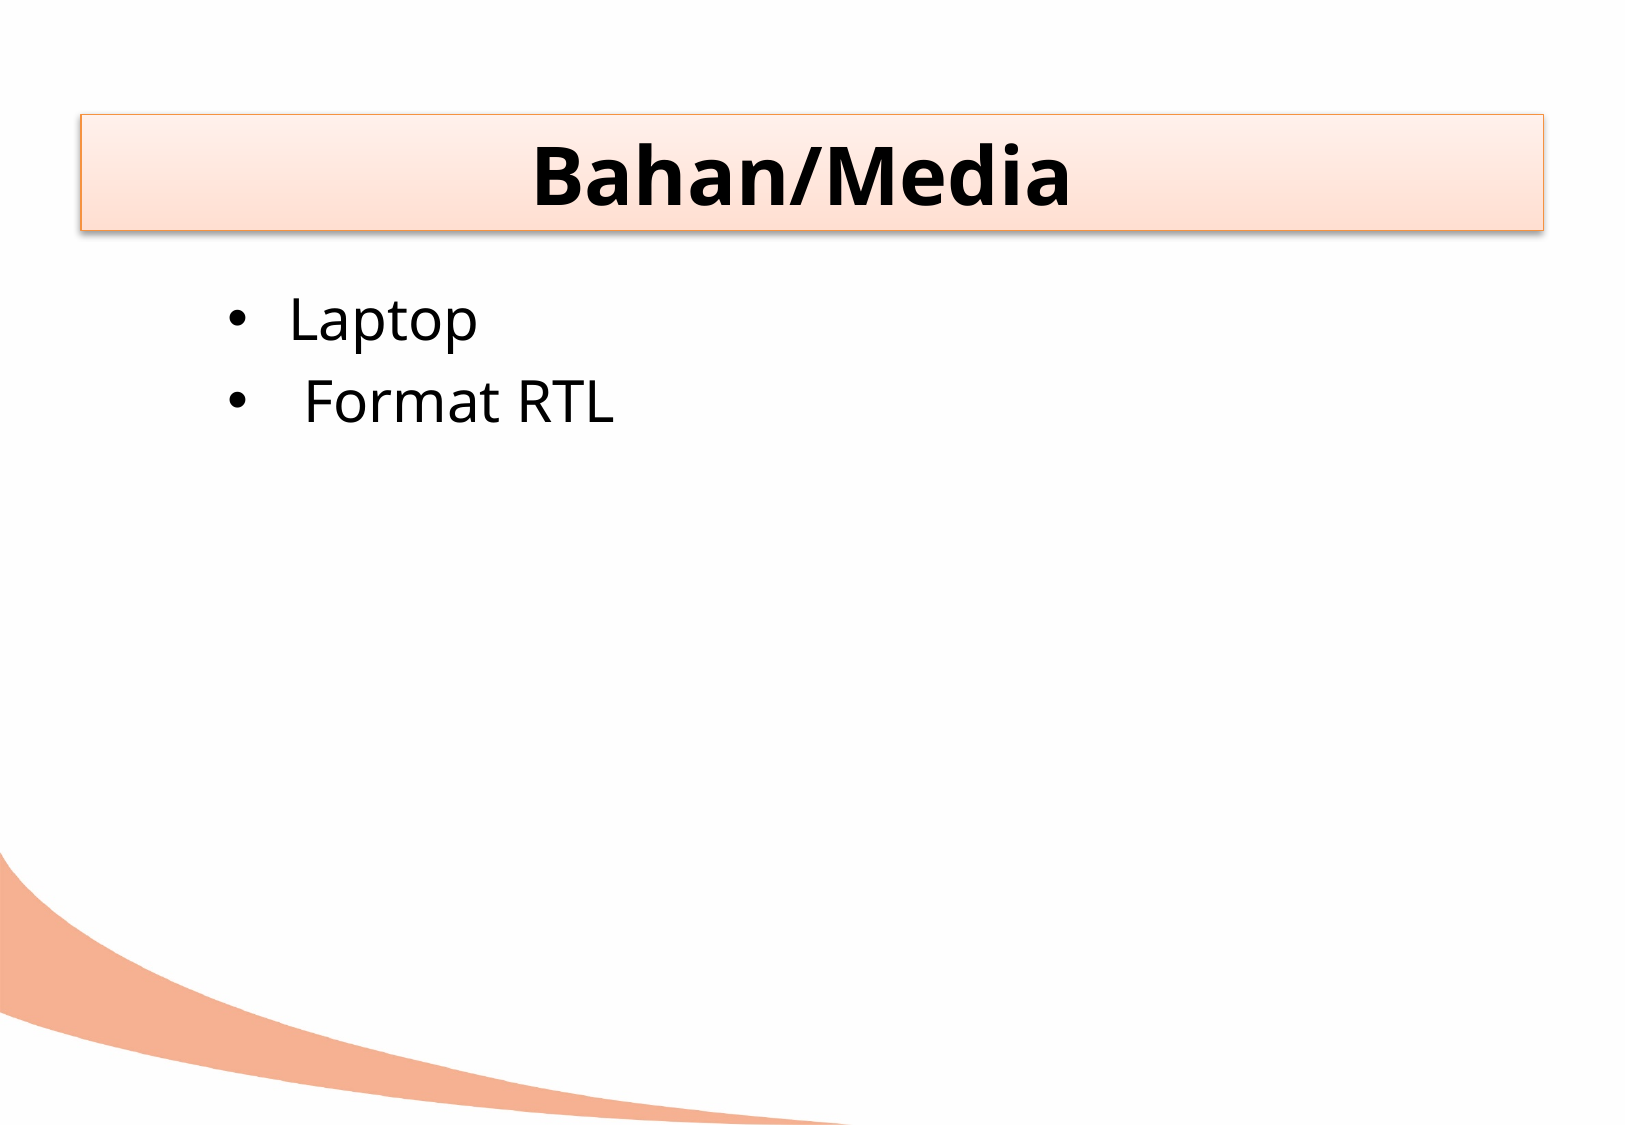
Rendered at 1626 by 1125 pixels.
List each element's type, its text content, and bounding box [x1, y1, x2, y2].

picture [0, 0, 1625, 1125]
title Bahan/Media [80, 114, 1544, 231]
list Laptop Format RTL [212, 275, 1500, 886]
